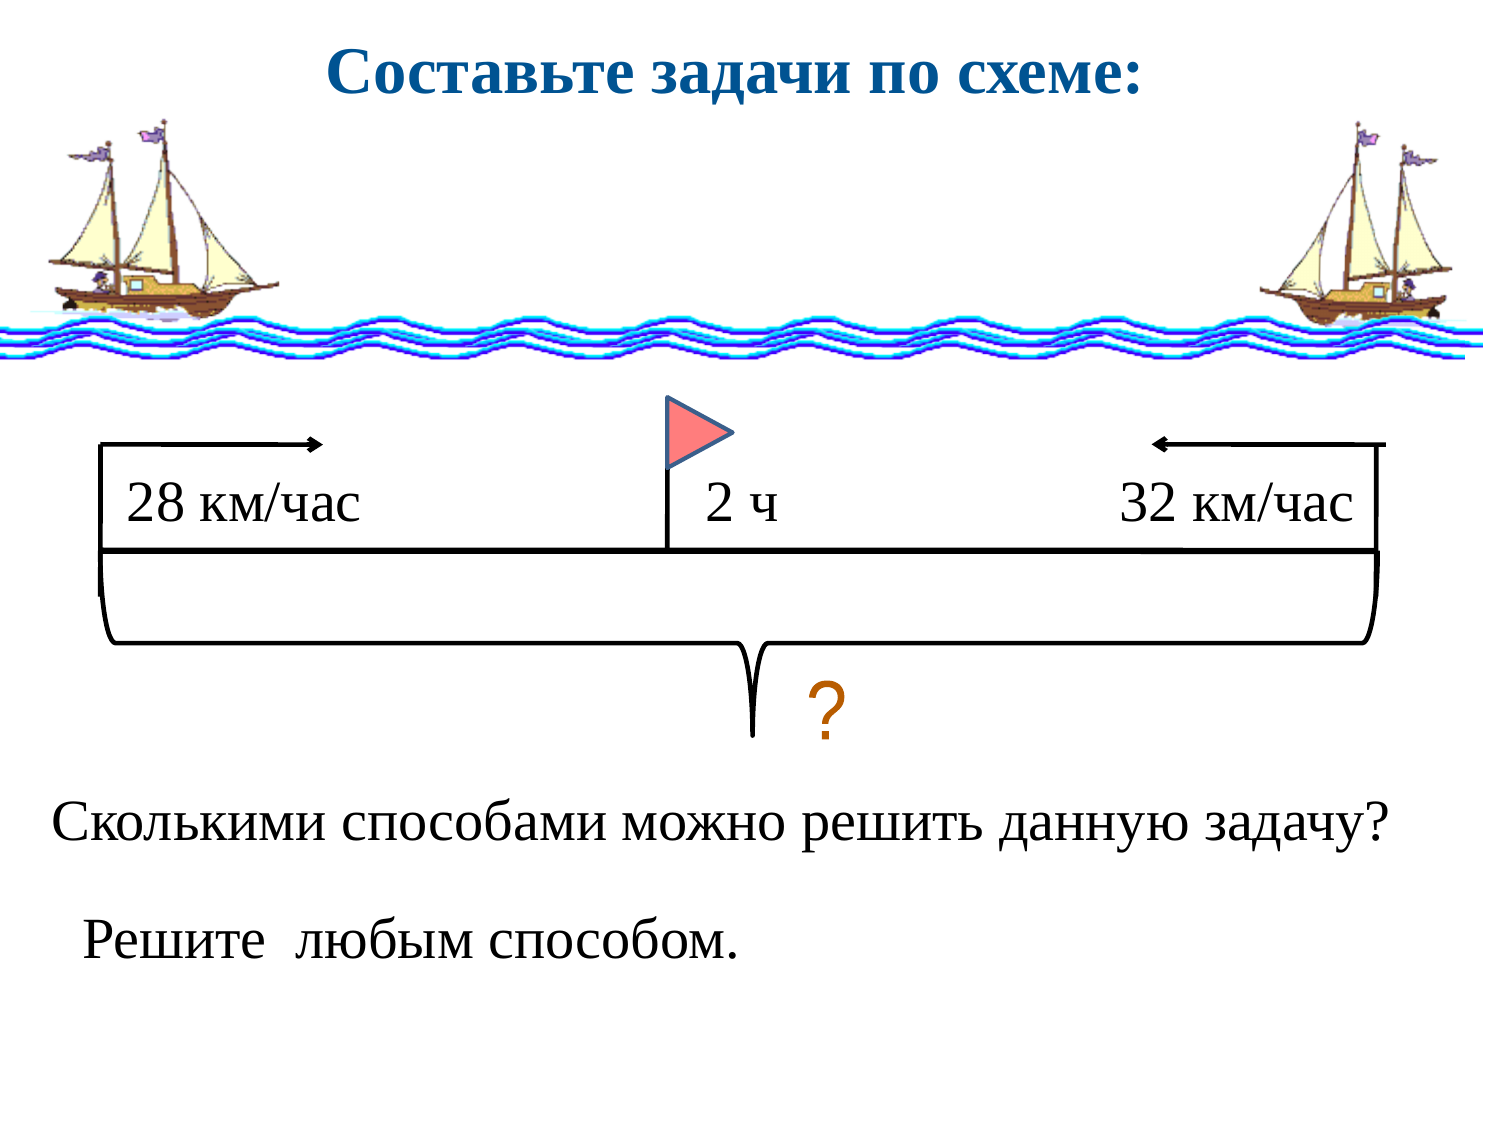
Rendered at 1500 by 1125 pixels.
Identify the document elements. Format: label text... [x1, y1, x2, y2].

text_box 32 км/час [1104, 456, 1373, 541]
text_box 28 км/час [112, 456, 421, 541]
text_box [665, 395, 735, 470]
text_box 2 ч [690, 456, 828, 541]
text_box Составьте задачи по схеме: [17, 19, 1471, 114]
text_box Сколькими способами можно решить данную задачу? [37, 775, 1406, 860]
text_box [101, 558, 1377, 737]
text_box Решите любым способом. [67, 893, 756, 978]
picture [0, 113, 1494, 362]
